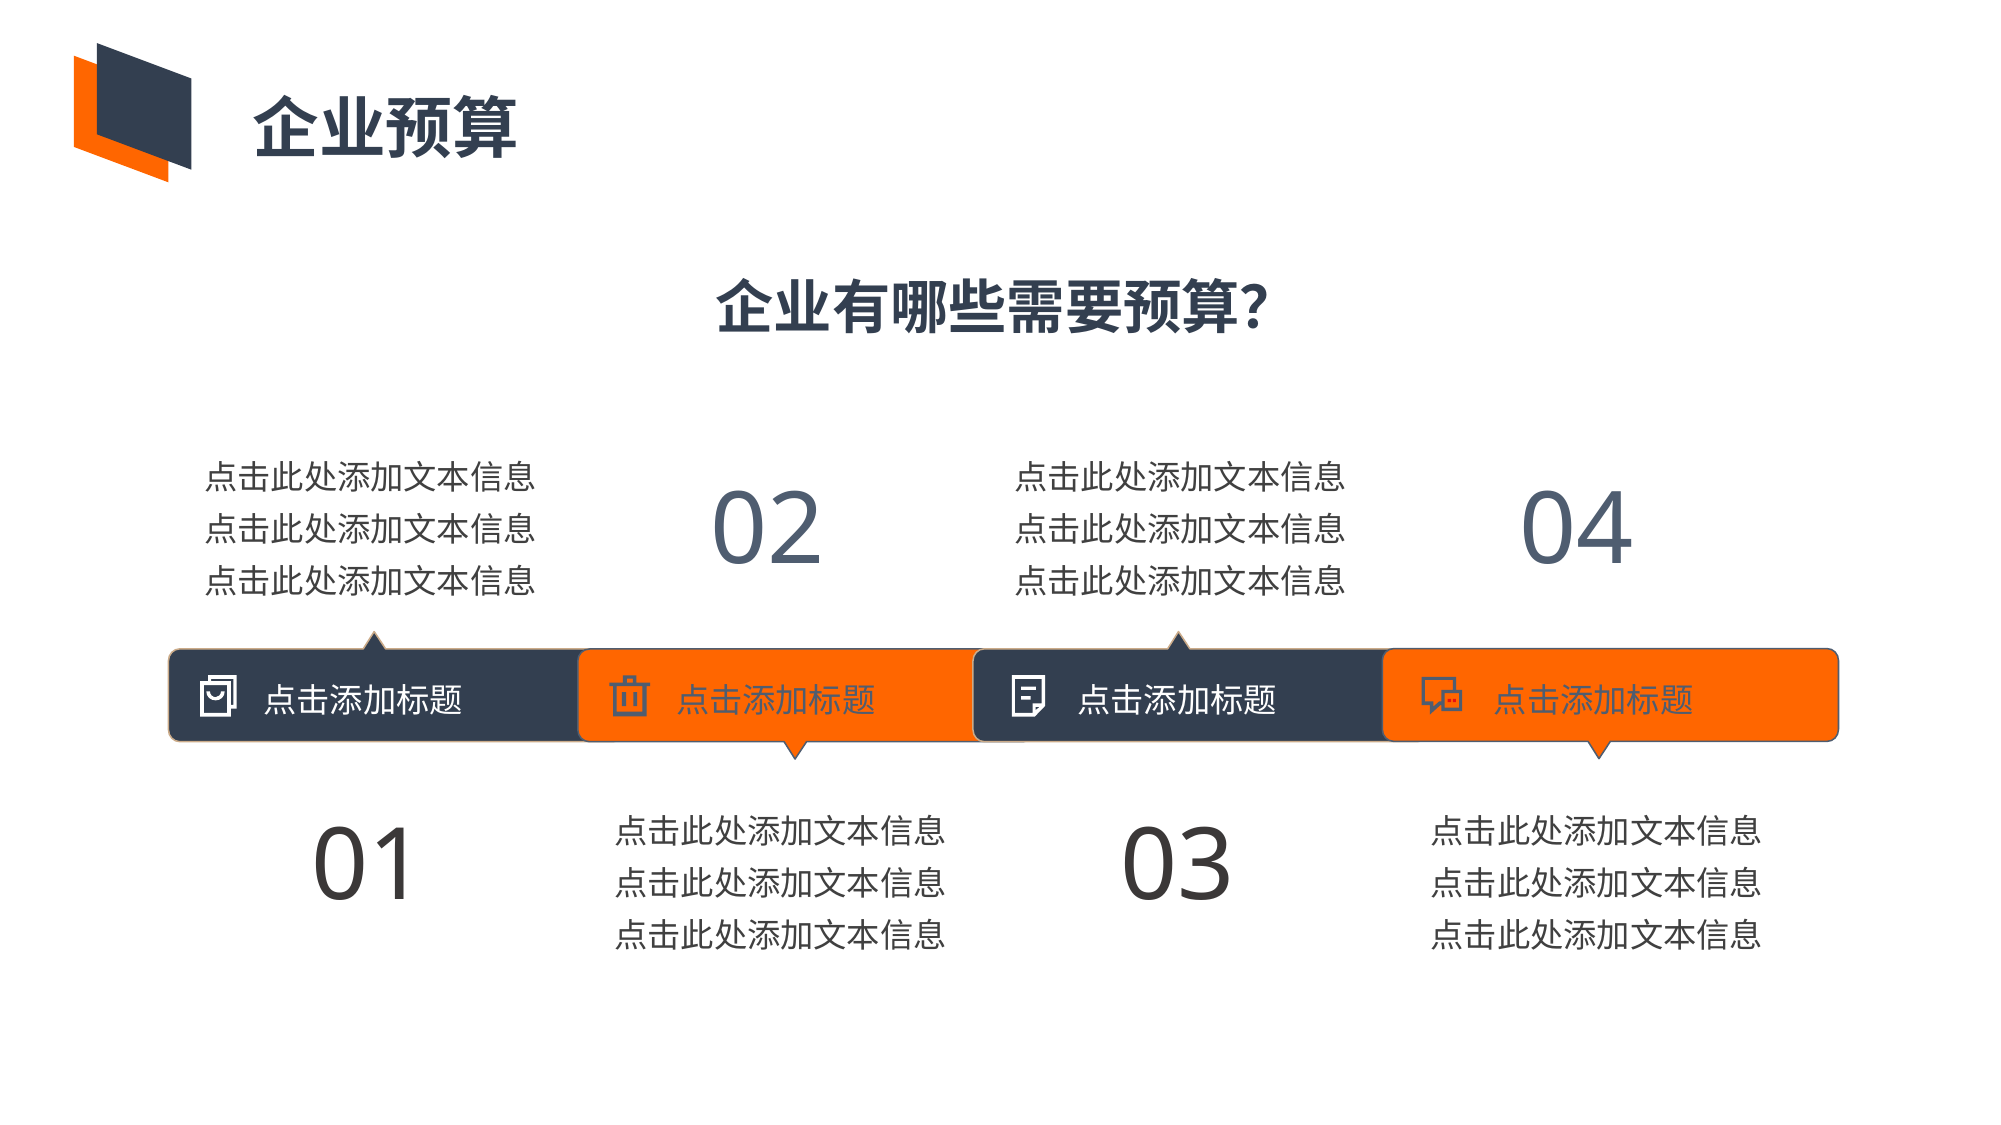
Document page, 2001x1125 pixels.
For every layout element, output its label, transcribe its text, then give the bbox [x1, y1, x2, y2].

text_box 点击此处添加文本信息点击此处添加文本信息点击此处添加文本信息 [590, 791, 962, 962]
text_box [1421, 676, 1463, 715]
text_box 企业预算 [237, 43, 626, 218]
text_box 点击此处添加文本信息点击此处添加文本信息点击此处添加文本信息 [180, 437, 552, 608]
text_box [1011, 674, 1046, 717]
text_box 02 [695, 456, 840, 592]
text_box [168, 631, 589, 742]
text_box [577, 648, 983, 760]
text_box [609, 675, 650, 717]
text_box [73, 42, 192, 183]
text_box 04 [1504, 456, 1649, 592]
text_box 企业有哪些需要预算？ [700, 262, 1701, 348]
text_box [1382, 648, 1839, 759]
text_box 点击添加标题 [661, 672, 891, 727]
text_box 点击此处添加文本信息点击此处添加文本信息点击此处添加文本信息 [990, 437, 1362, 608]
text_box 01 [296, 792, 441, 927]
text_box 点击添加标题 [1062, 672, 1292, 727]
text_box 点击添加标题 [248, 672, 478, 727]
text_box [972, 631, 1391, 742]
text_box 点击添加标题 [1479, 672, 1709, 727]
text_box 点击此处添加文本信息点击此处添加文本信息点击此处添加文本信息 [1406, 791, 1779, 962]
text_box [200, 674, 237, 717]
text_box 03 [1106, 792, 1251, 927]
